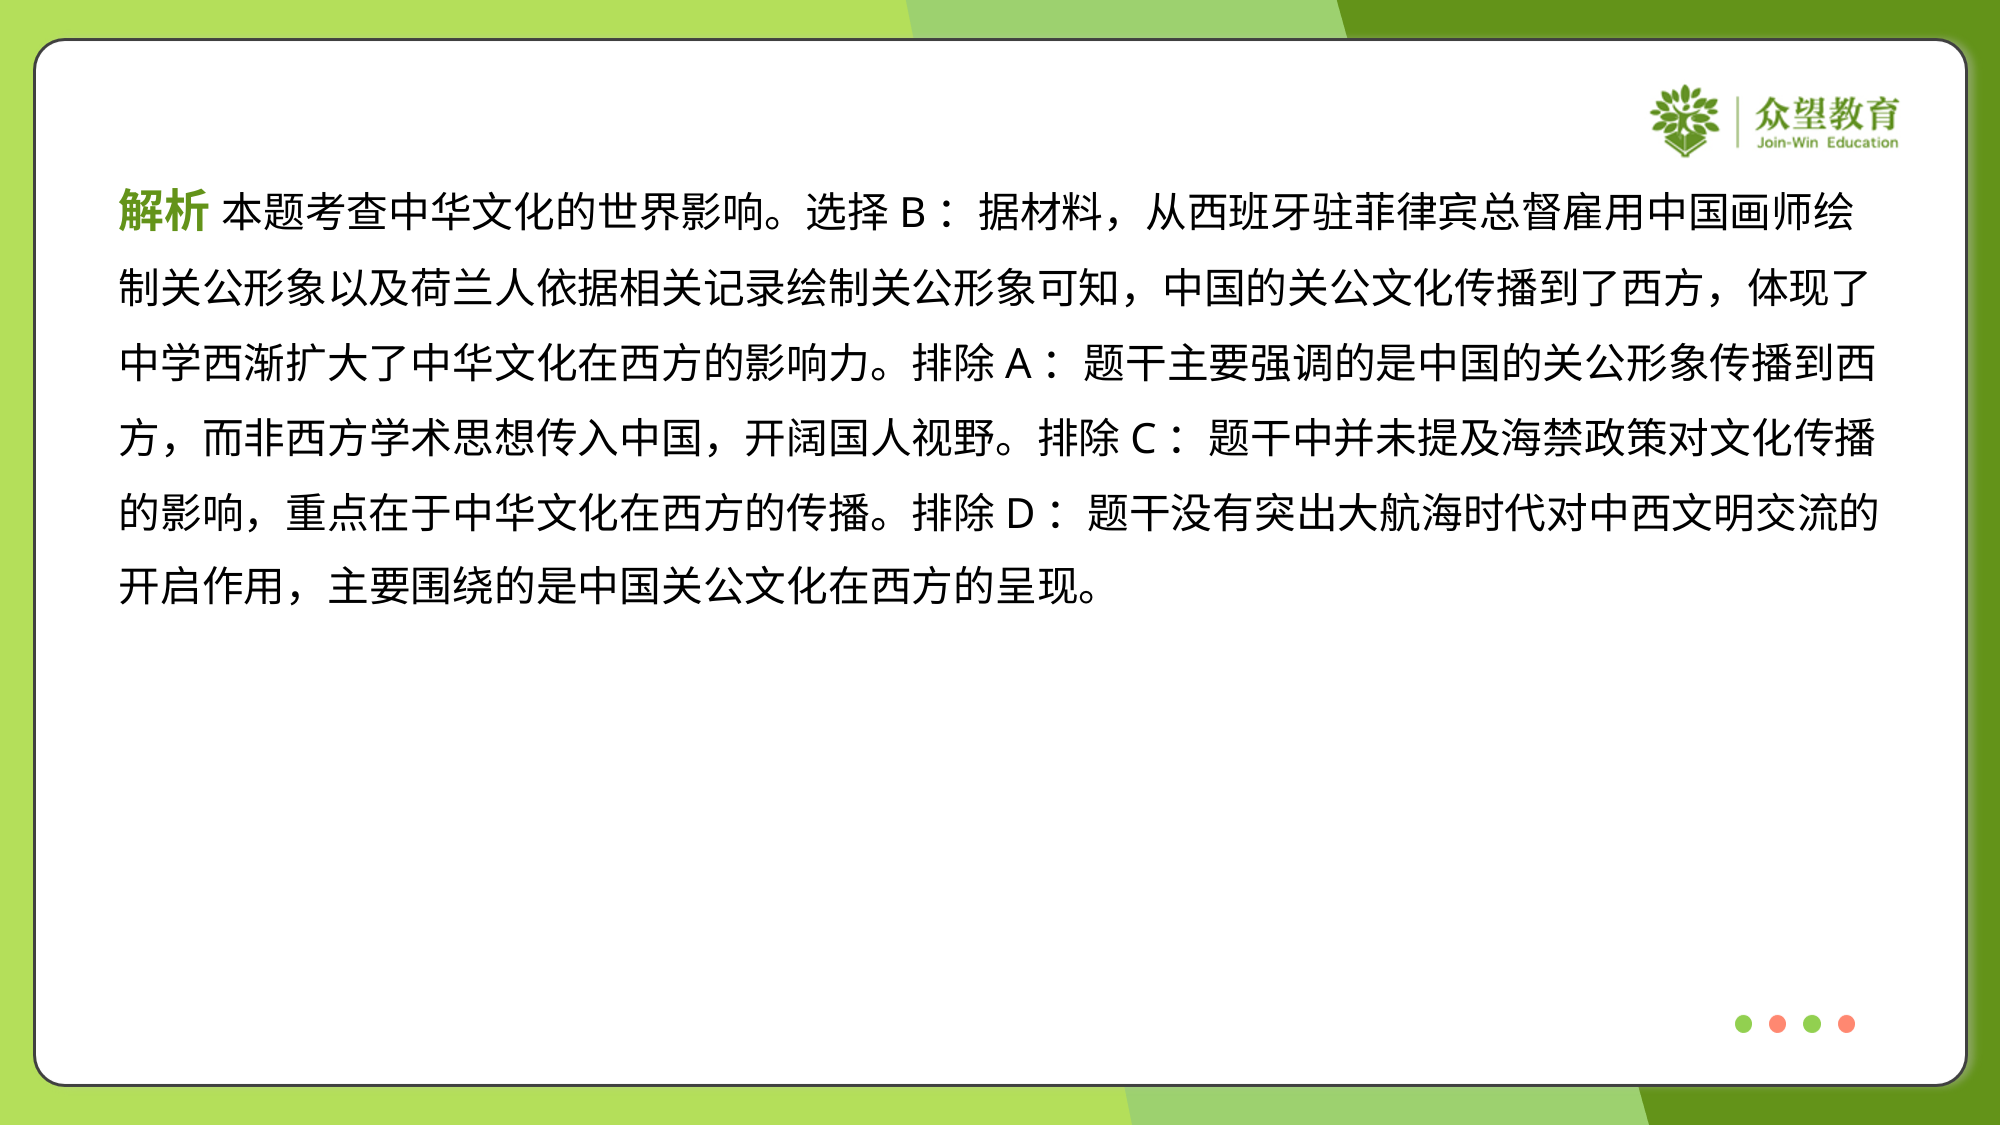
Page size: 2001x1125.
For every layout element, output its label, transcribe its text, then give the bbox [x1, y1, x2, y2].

text_box 解析 本题考查中华文化的世界影响。选择B：据材料，从西班牙驻菲律宾总督雇用中国画师绘 制关公形象以及荷兰人依据相关记录绘制关公形象可知，中国的关公文化传播到了西方，体现了 中学西渐扩大了中华文化在西方的影响力。排除A：题干主要强调的是中国的关公形象传播到西 方，而非西方学术思想传入中国，开阔国人视野。排除C：题干中并未提及海禁政策对文化传播 的影响，重点在于中华文化在西方的传播。排除D：题干没有突出大航海时代对中西文明交流的 开启作用，主要围绕的是中国关公文化在西方的呈现。 [118, 159, 1883, 602]
picture [0, 0, 2000, 1125]
